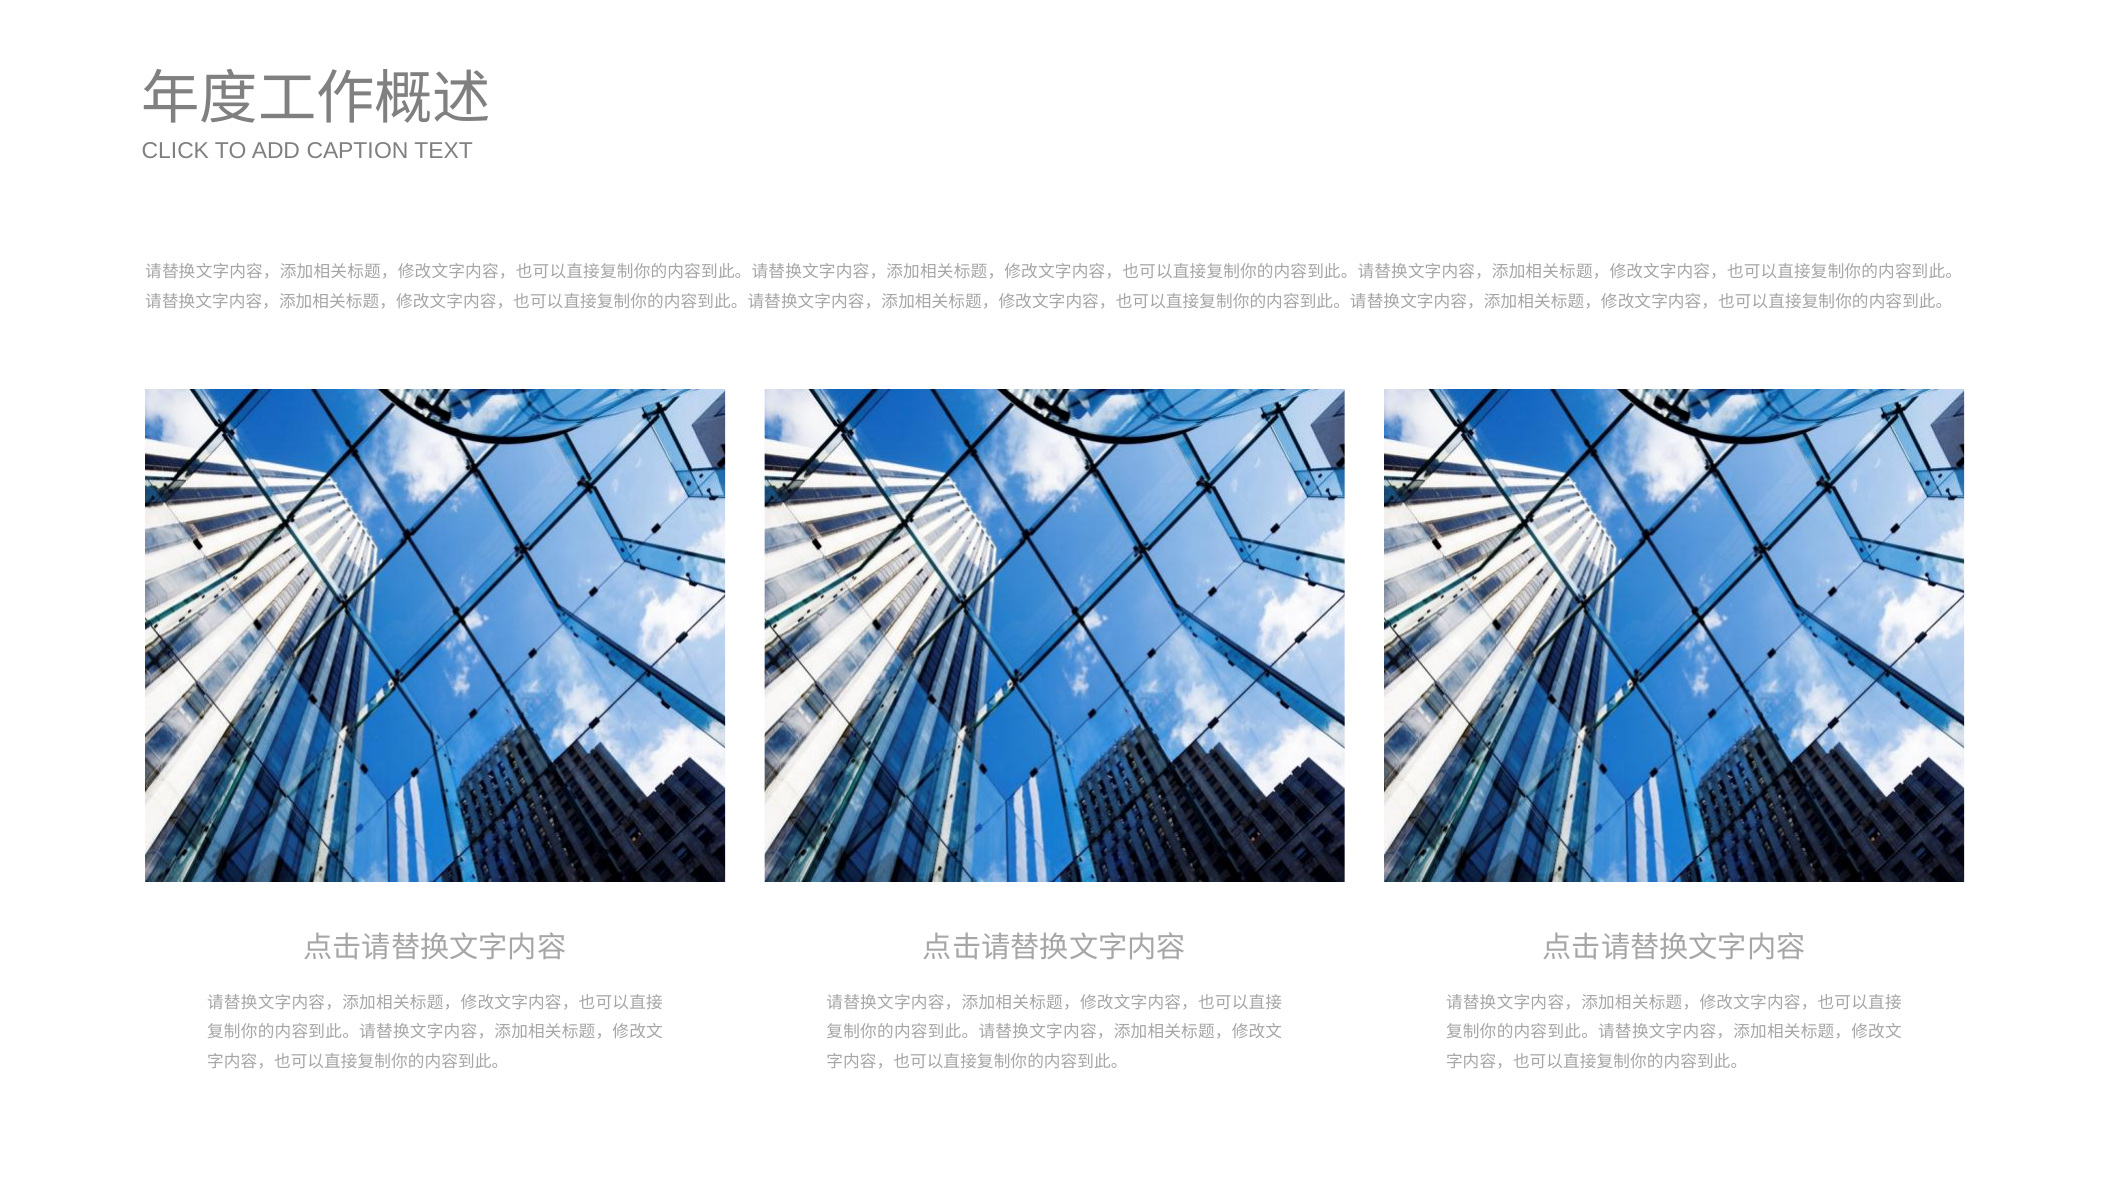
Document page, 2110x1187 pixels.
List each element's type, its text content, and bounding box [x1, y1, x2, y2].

text_box [1383, 389, 1965, 883]
text_box 点击请替换文字内容 [922, 928, 1187, 964]
text_box CLICK TO ADD CAPTION TEXT [141, 135, 521, 163]
text_box [764, 389, 1346, 883]
text_box 请替换文字内容，添加相关标题，修改文字内容，也可以直接复制你的内容到此。请替换文字内容，添加相关标题，修改文字内容，也可以直接复制你的内容到此。 [206, 981, 664, 1072]
text_box 年度工作概述 [141, 60, 521, 131]
text_box 请替换文字内容，添加相关标题，修改文字内容，也可以直接复制你的内容到此。请替换文字内容，添加相关标题，修改文字内容，也可以直接复制你的内容到此。请替换文字内容，添加相关标题，修改文字内容，也可以直接复制你的内容到此。请替换文字内容，添加相关标题，修改文字内容，也可以直接复制你的内容到此。请替换文字内容，添加相关标题，修改文字内容，也可以直接复制你的内容到此。请替换文字内容，添加相关标题，修改文字内容，也可以直接复制你的内容到此。 [145, 251, 1965, 312]
text_box 请替换文字内容，添加相关标题，修改文字内容，也可以直接复制你的内容到此。请替换文字内容，添加相关标题，修改文字内容，也可以直接复制你的内容到此。 [1446, 981, 1903, 1072]
text_box [144, 389, 726, 883]
text_box 点击请替换文字内容 [1542, 928, 1806, 964]
text_box 点击请替换文字内容 [303, 928, 567, 964]
text_box 请替换文字内容，添加相关标题，修改文字内容，也可以直接复制你的内容到此。请替换文字内容，添加相关标题，修改文字内容，也可以直接复制你的内容到此。 [826, 981, 1283, 1072]
